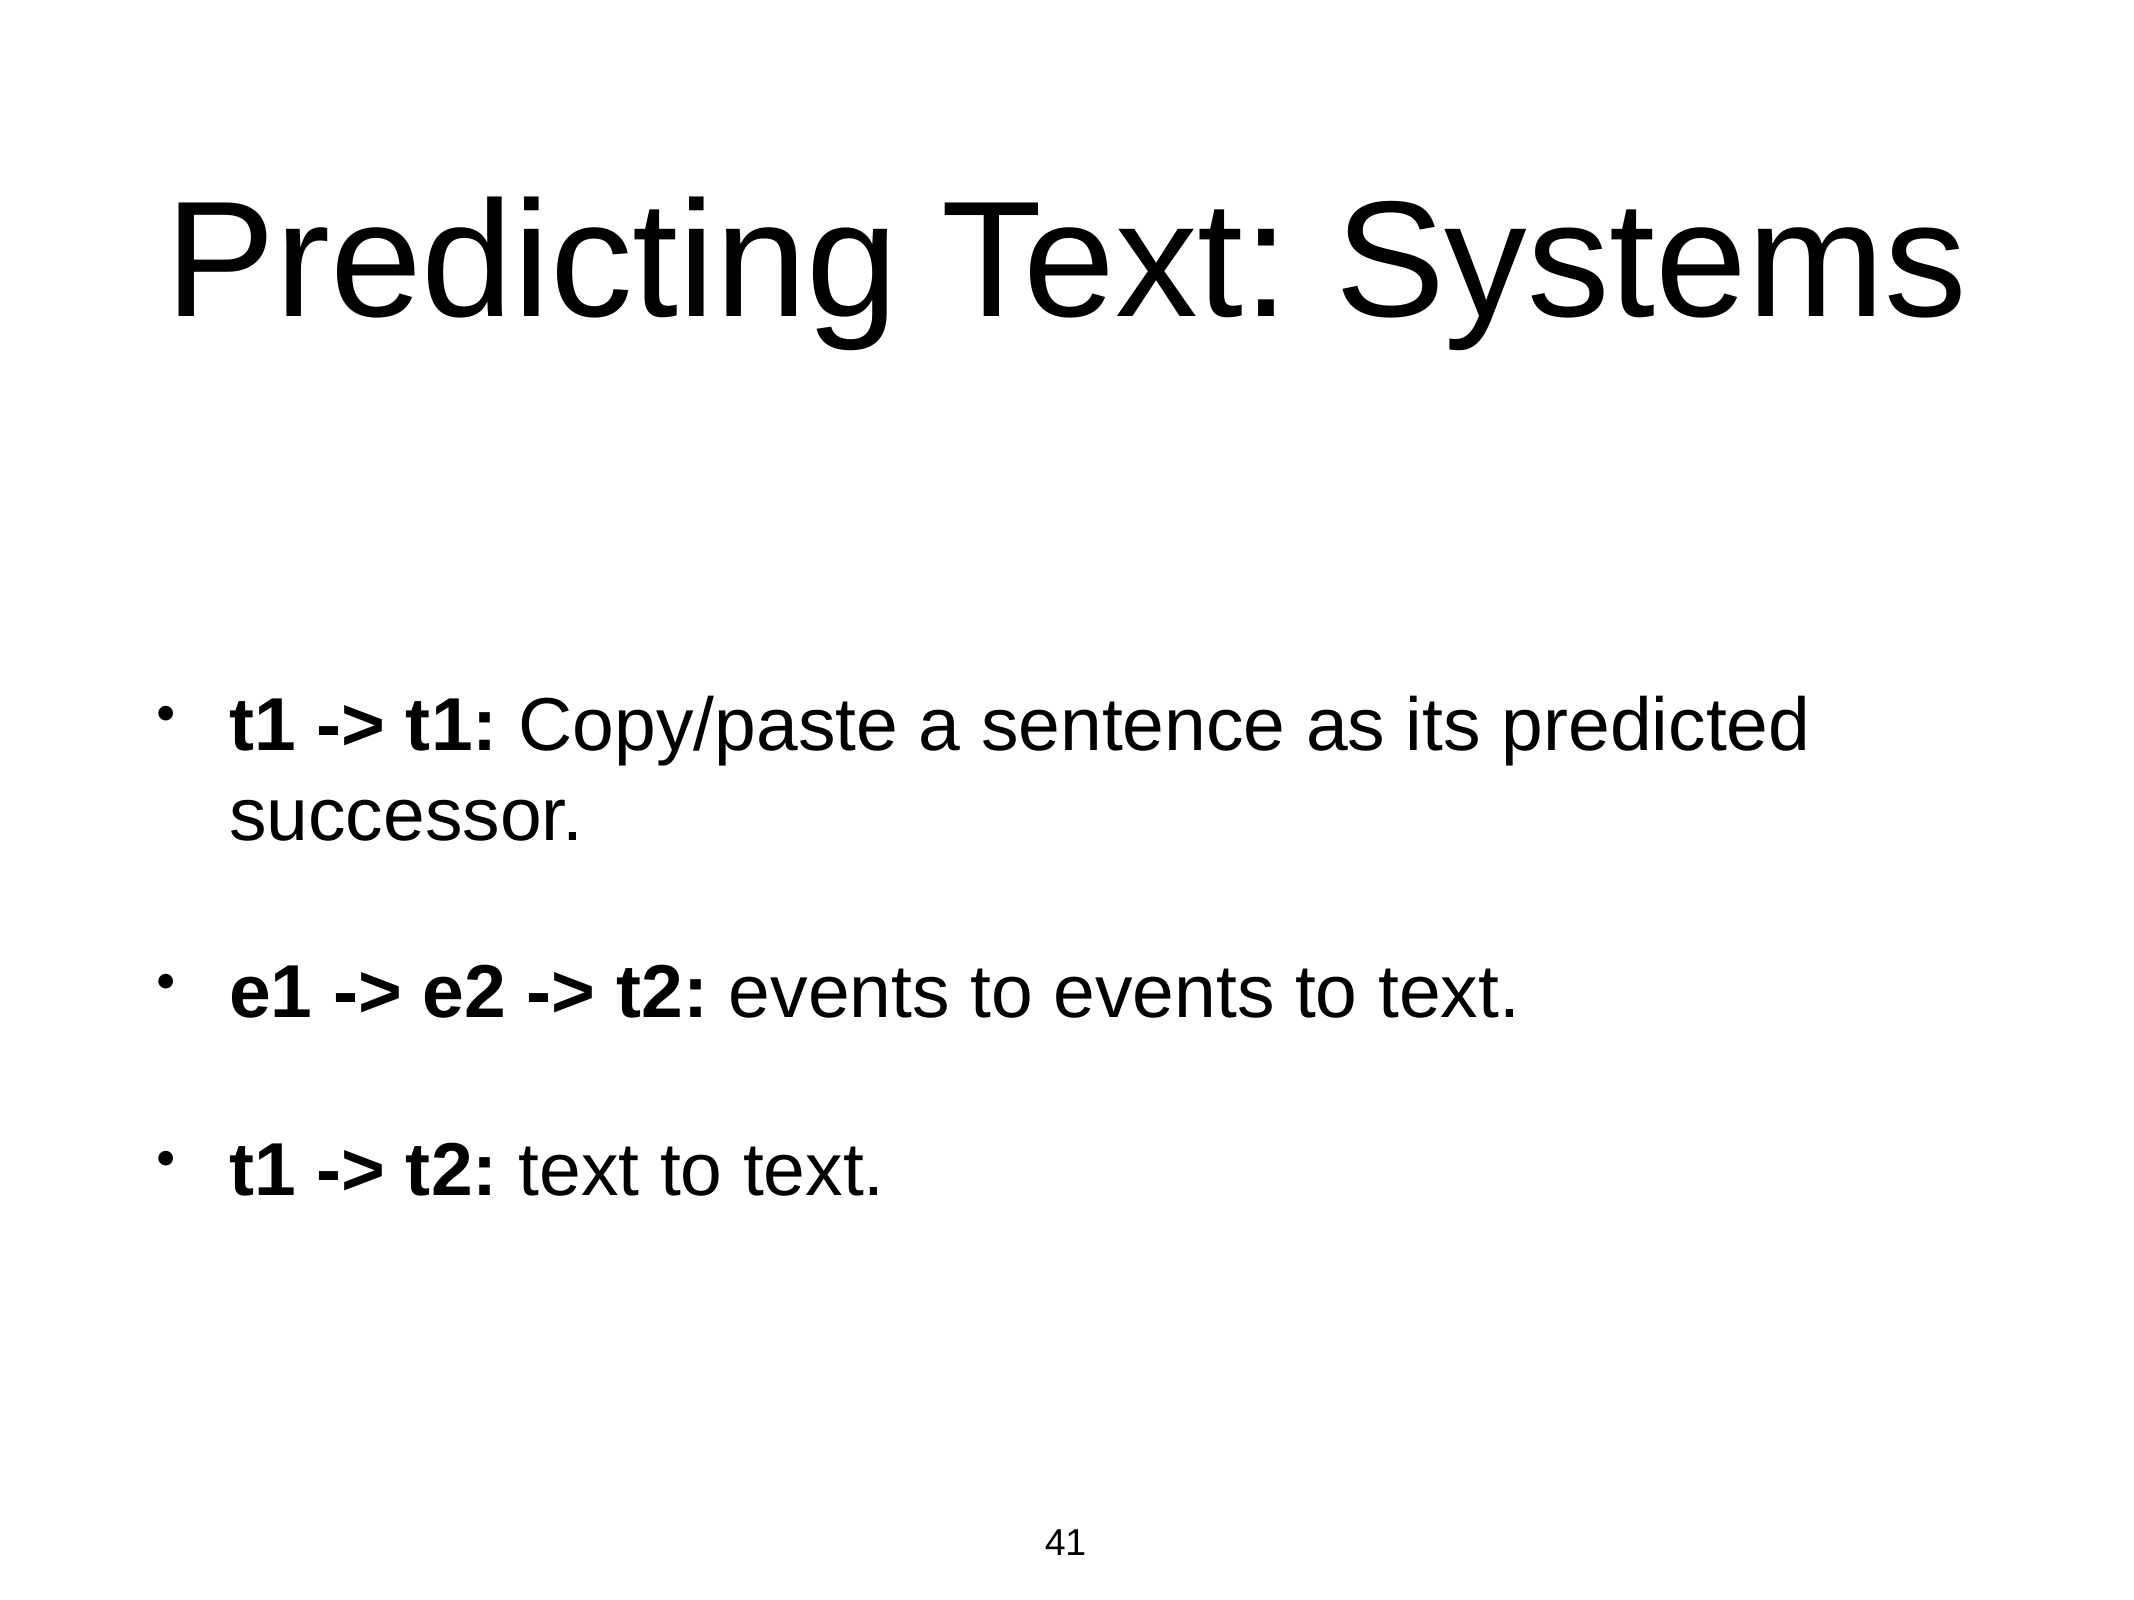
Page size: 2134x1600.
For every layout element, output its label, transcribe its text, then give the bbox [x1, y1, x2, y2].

list t1 -> t1: Copy/paste a sentence as its predicted successor. e1 -> e2 -> t2: events to events to text. t1 -> t2: text to text. [155, 426, 1978, 1459]
title Predicting Text: Systems [155, 72, 1978, 426]
slide_number 41 [1041, 1517, 1090, 1564]
